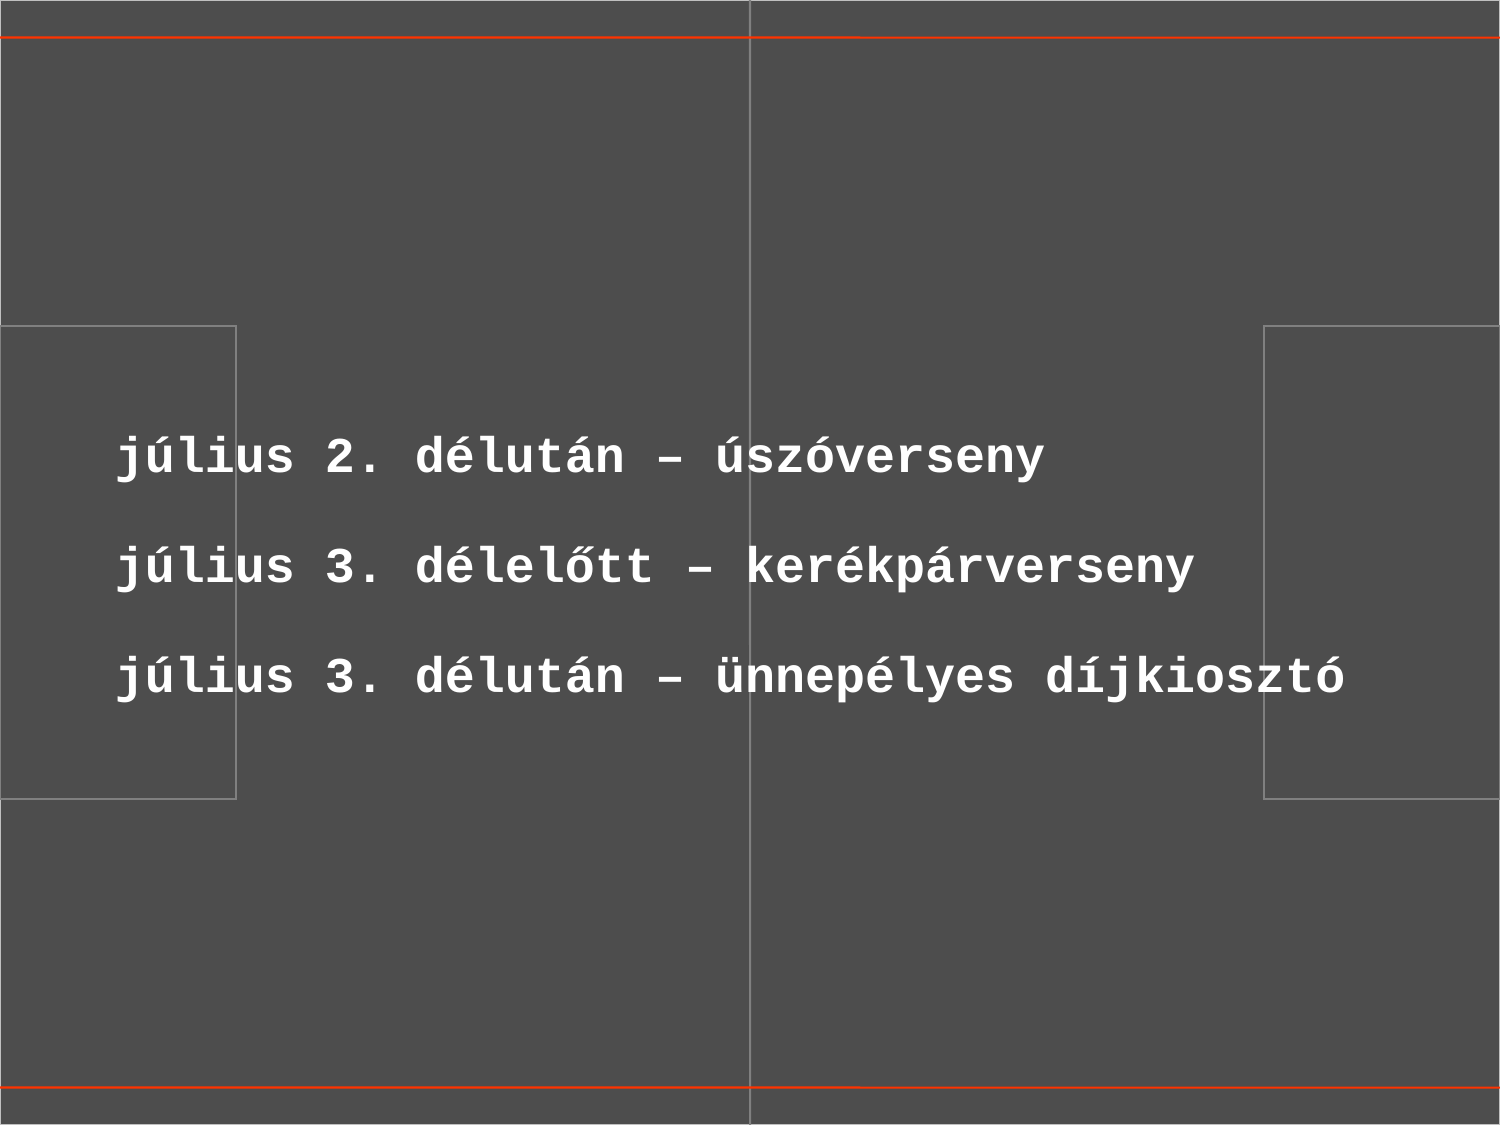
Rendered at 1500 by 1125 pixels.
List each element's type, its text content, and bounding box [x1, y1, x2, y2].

text_box július 2. délután – úszóverseny július 3. délelőtt – kerékpárverseny július 3. délután – ünnepélyes díjkiosztó [99, 393, 1400, 732]
